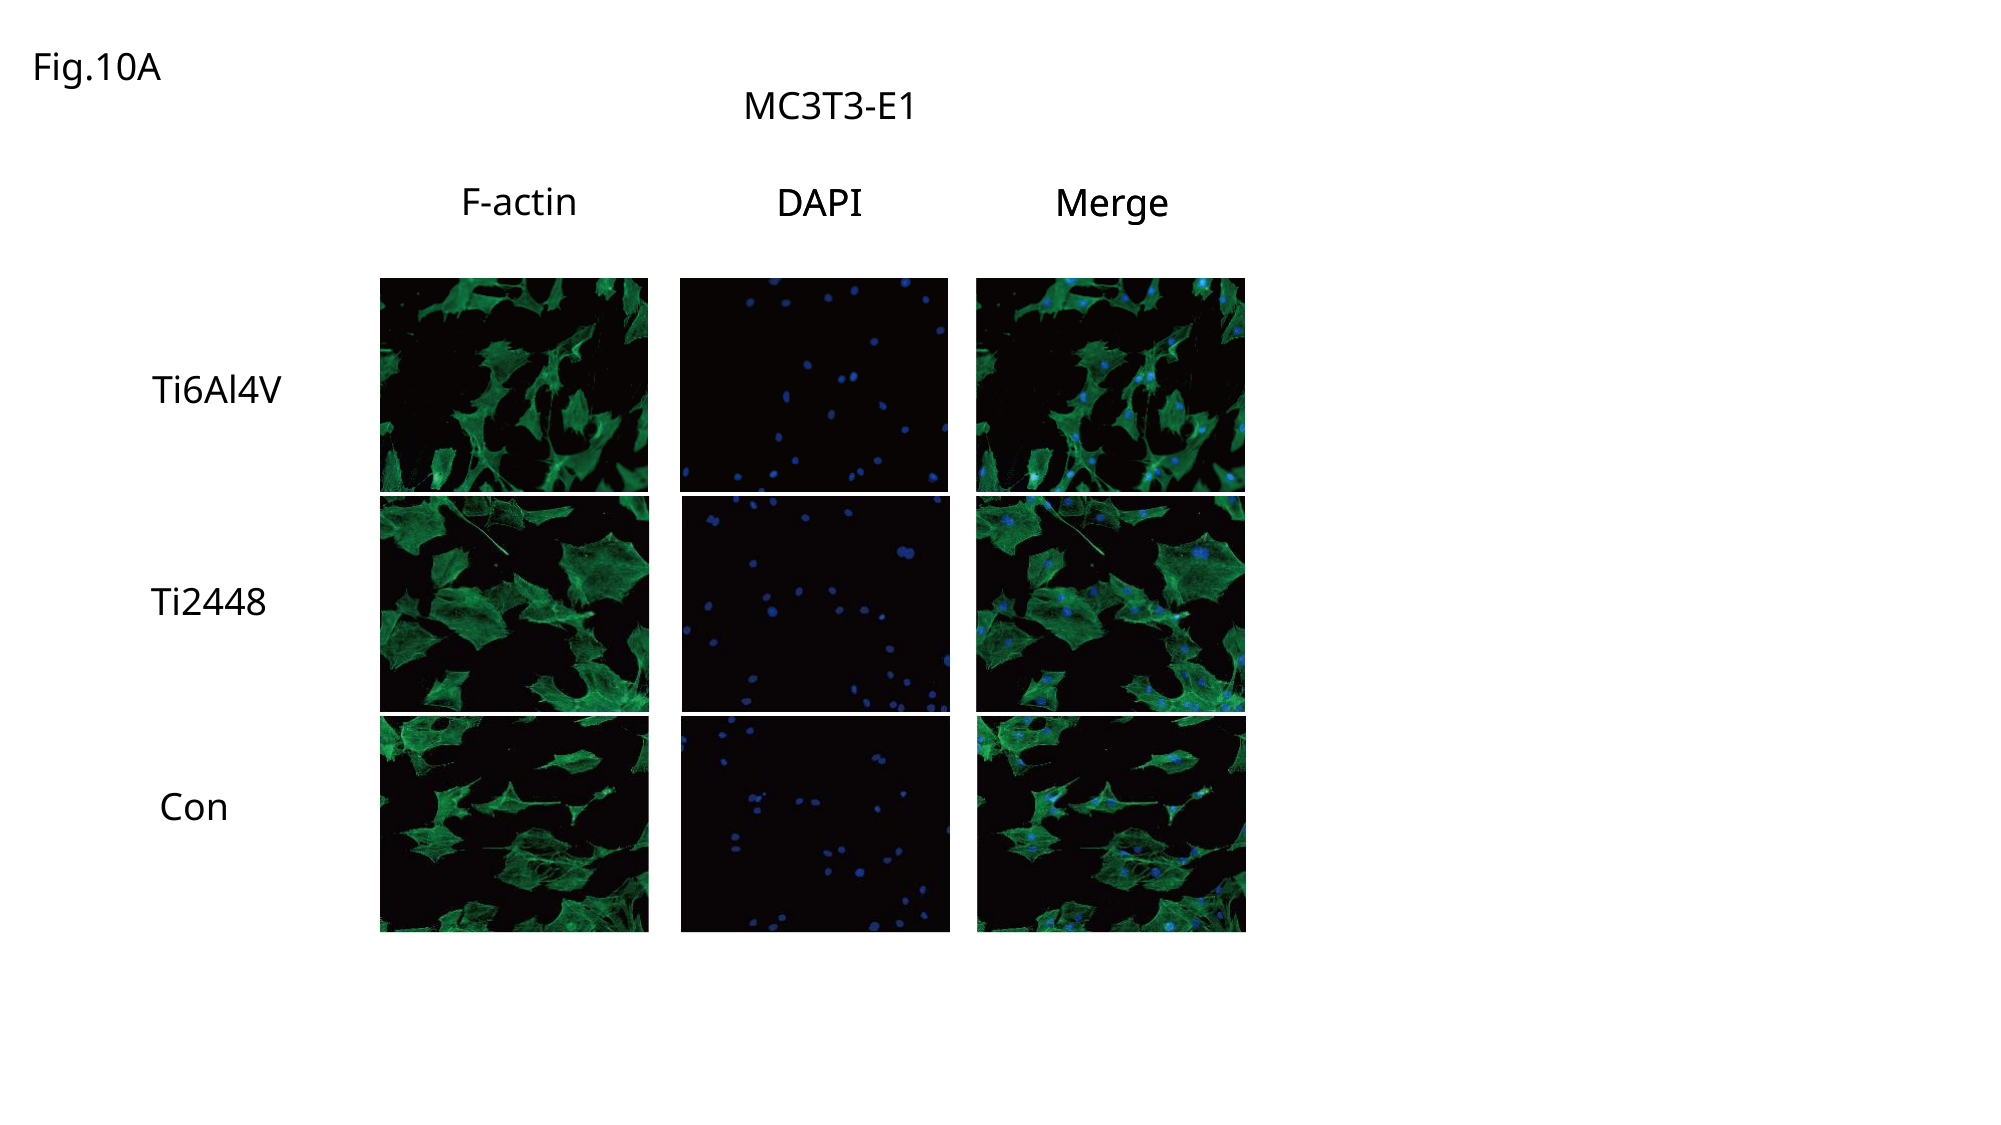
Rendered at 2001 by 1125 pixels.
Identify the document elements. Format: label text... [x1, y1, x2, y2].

picture [378, 715, 649, 933]
picture [680, 715, 952, 933]
text_box F-actin [446, 170, 593, 231]
picture [378, 276, 649, 494]
picture [976, 276, 1247, 494]
text_box DAPI [761, 171, 878, 232]
text_box Ti2448 [136, 570, 283, 631]
picture [976, 496, 1247, 714]
picture [681, 496, 952, 714]
picture [378, 496, 650, 714]
text_box Fig.10A [17, 35, 177, 96]
text_box Merge [1040, 171, 1185, 232]
text_box MC3T3-E1 [728, 75, 934, 135]
text_box Ti6Al4V [137, 358, 297, 419]
picture [679, 276, 950, 494]
picture [977, 715, 1248, 933]
text_box Con [144, 775, 244, 836]
